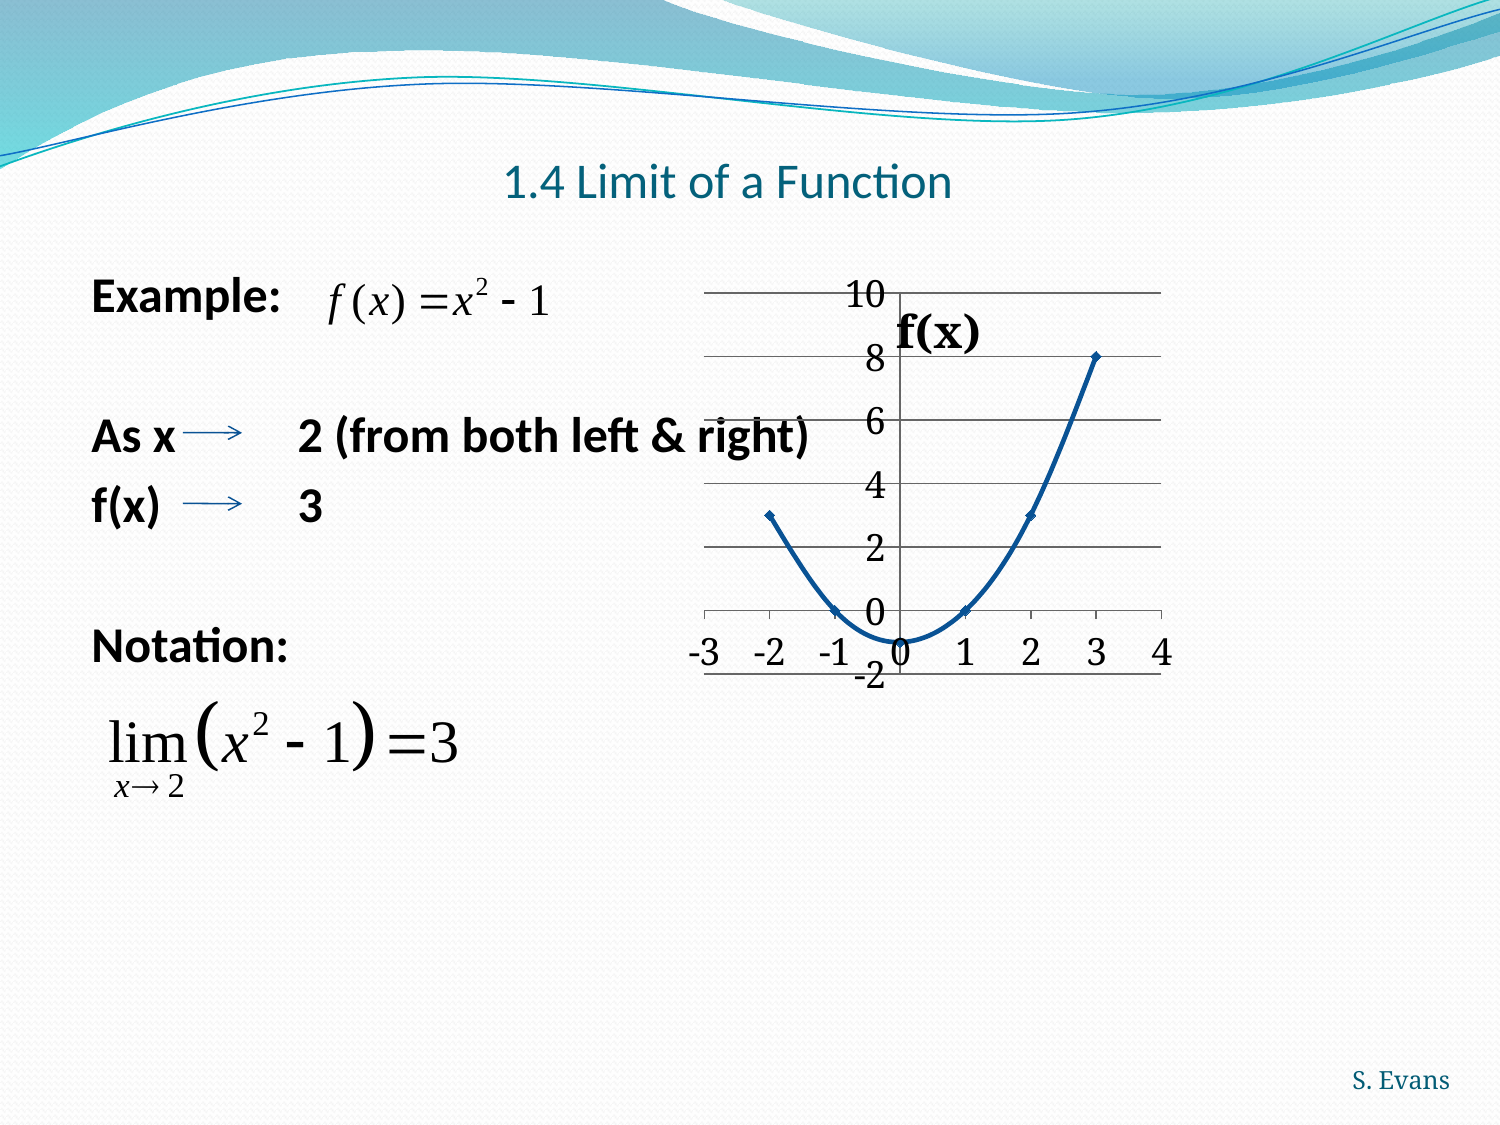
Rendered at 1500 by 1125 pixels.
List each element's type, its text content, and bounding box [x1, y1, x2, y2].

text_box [183, 505, 242, 514]
title 1.4 Limit of a Function [501, 115, 987, 209]
footer S. Evans [1352, 1035, 1453, 1095]
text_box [671, 268, 1205, 822]
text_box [100, 692, 467, 814]
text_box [183, 434, 242, 444]
list Example: As x 2 (from both left & right) f(x) 3 Notation: [76, 255, 1425, 1038]
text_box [93, 693, 473, 826]
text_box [312, 266, 554, 335]
chart [678, 266, 1200, 811]
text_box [305, 268, 559, 345]
